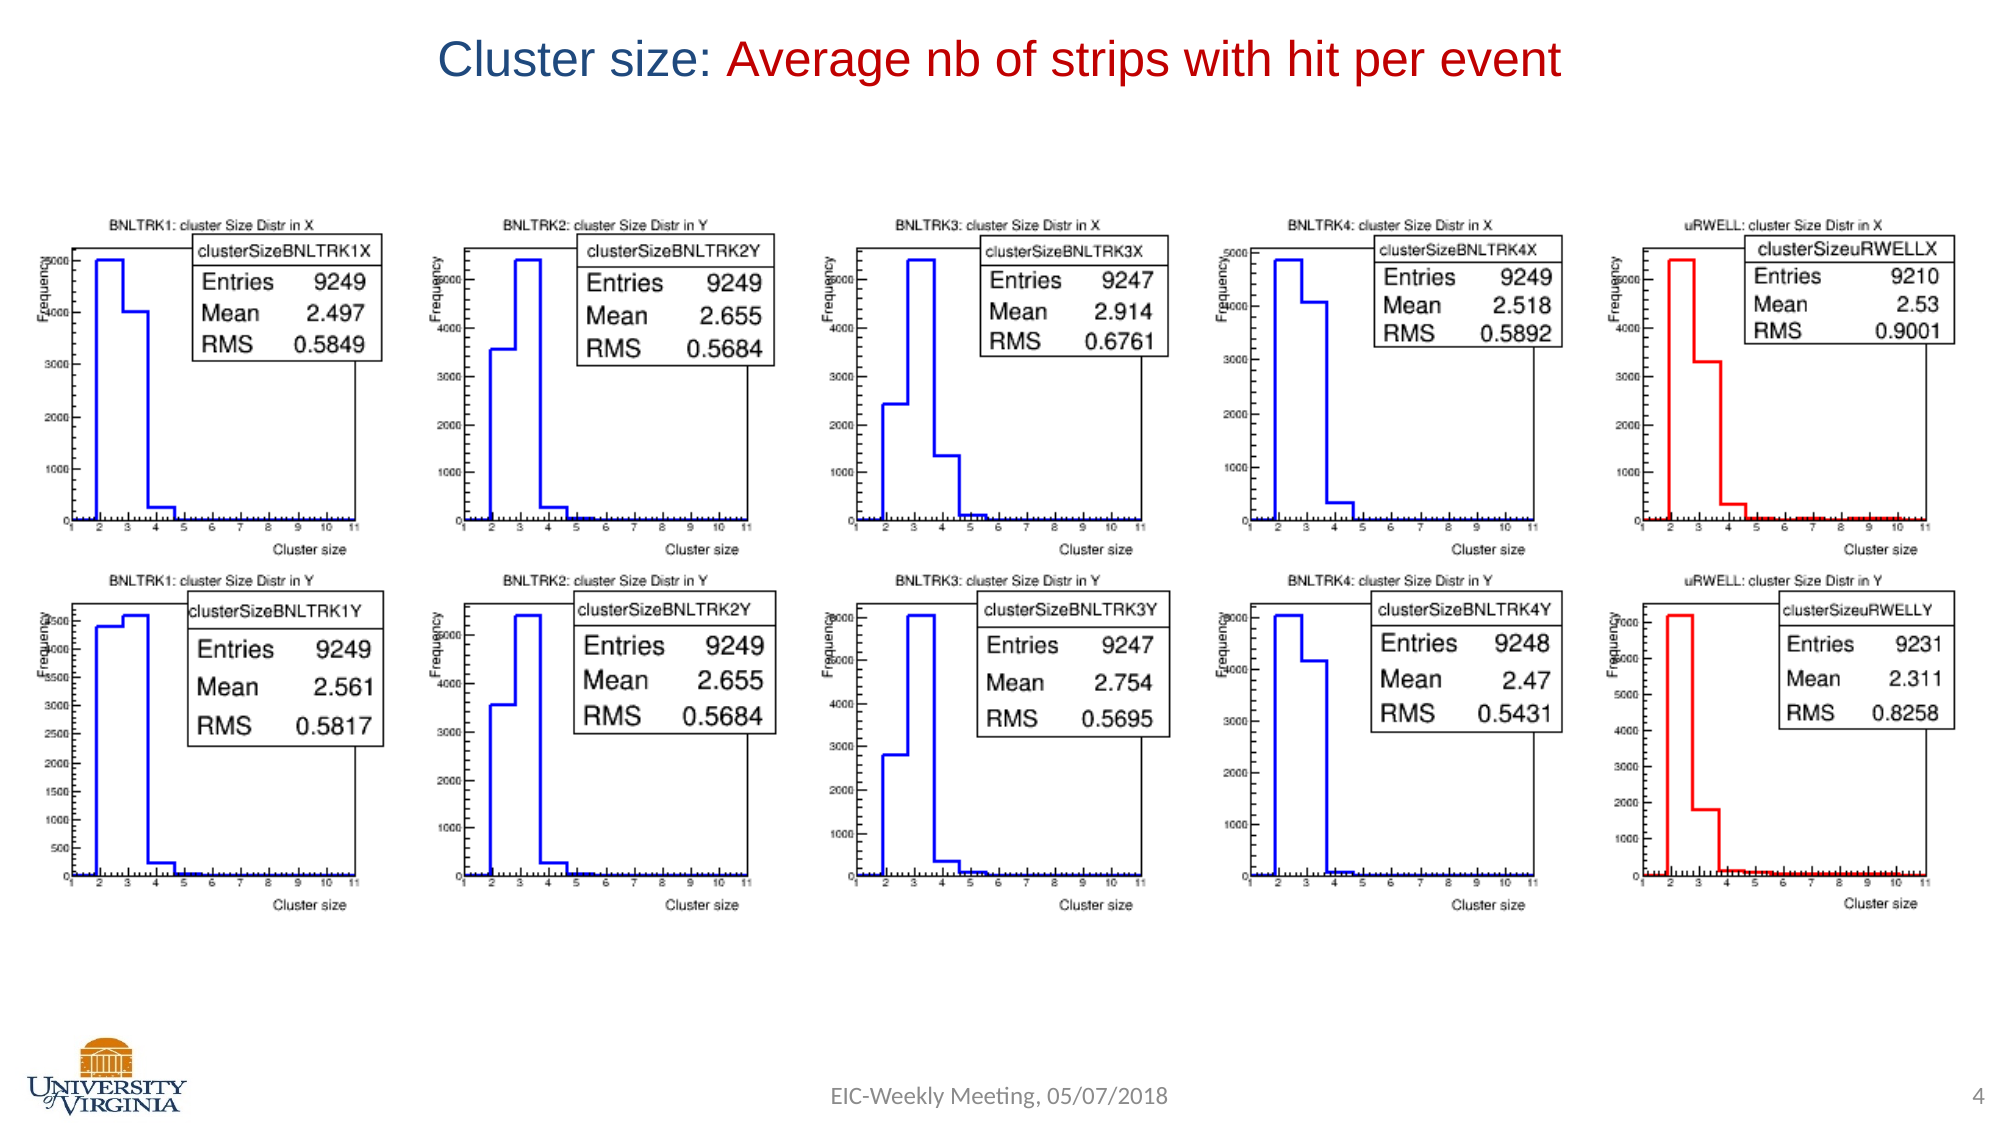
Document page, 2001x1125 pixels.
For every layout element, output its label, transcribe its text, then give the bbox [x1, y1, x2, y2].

slide_number 4 [1650, 1065, 2000, 1125]
picture [17, 207, 1983, 918]
picture [0, 1035, 200, 1125]
footer EIC-Weekly Meeting, 05/07/2018 [737, 1065, 1263, 1125]
title Cluster size: Average nb of strips with hit per event [0, 0, 2000, 113]
